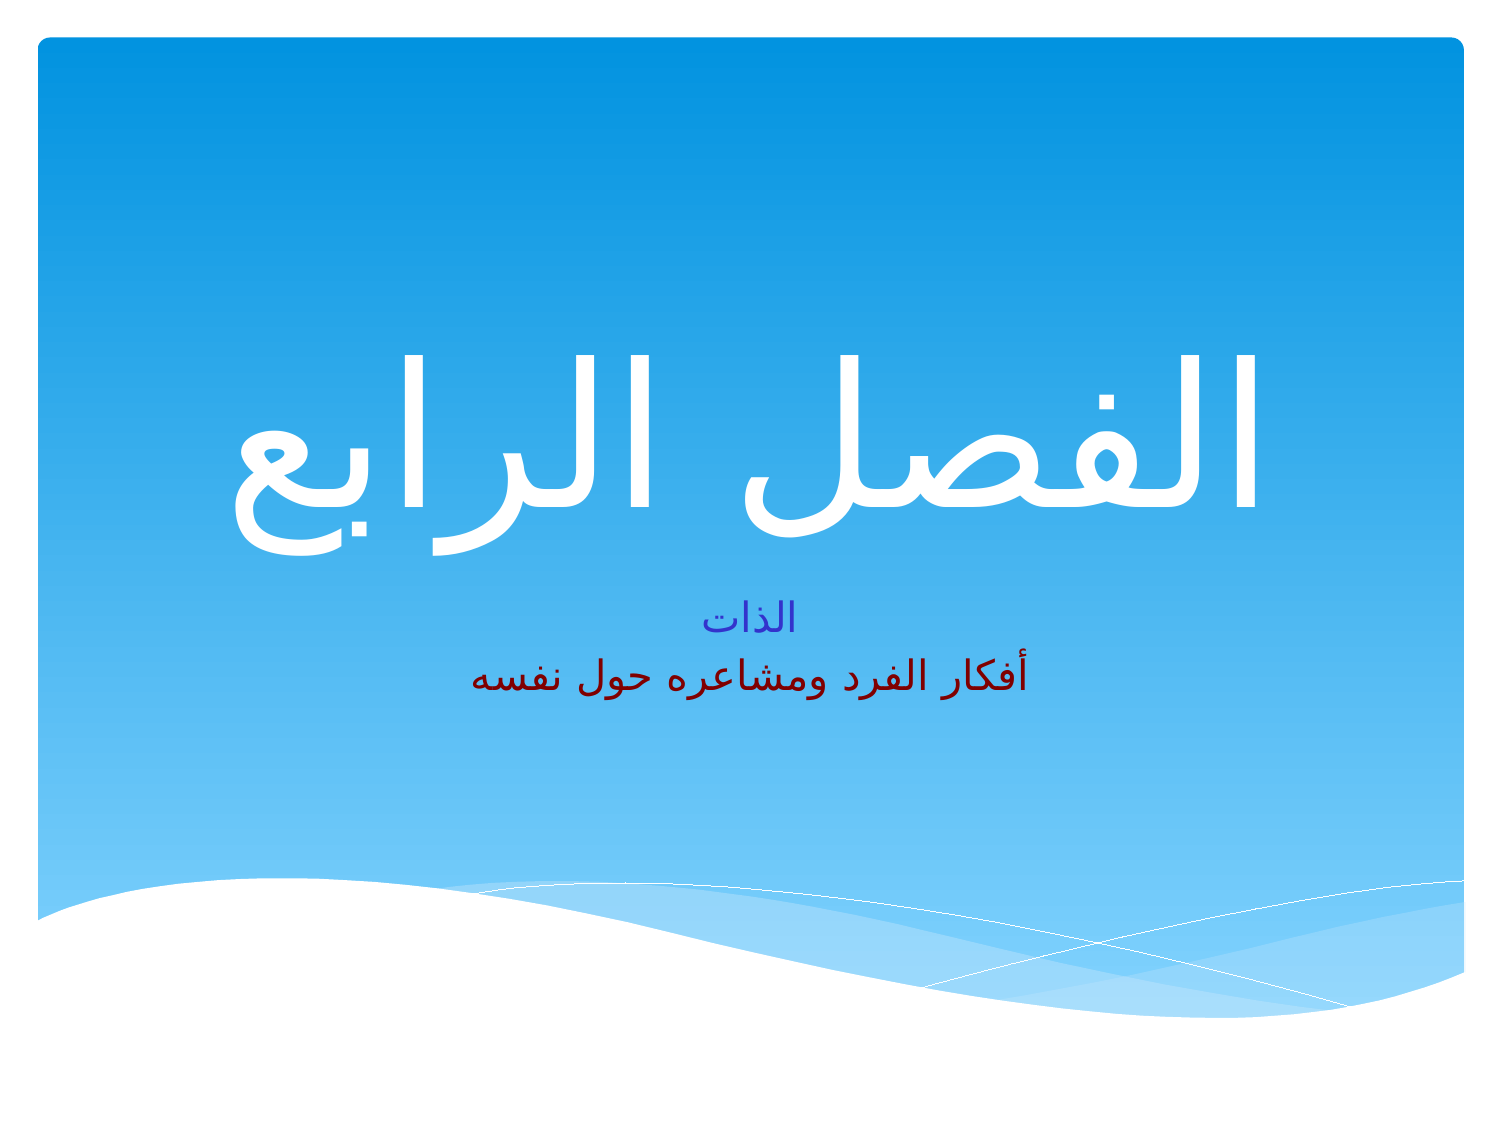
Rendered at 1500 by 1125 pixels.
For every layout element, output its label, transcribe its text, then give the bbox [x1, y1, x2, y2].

title الفصل الرابع [112, 262, 1388, 555]
subtitle الذات أفكار الفرد ومشاعره حول نفسه [225, 583, 1275, 825]
